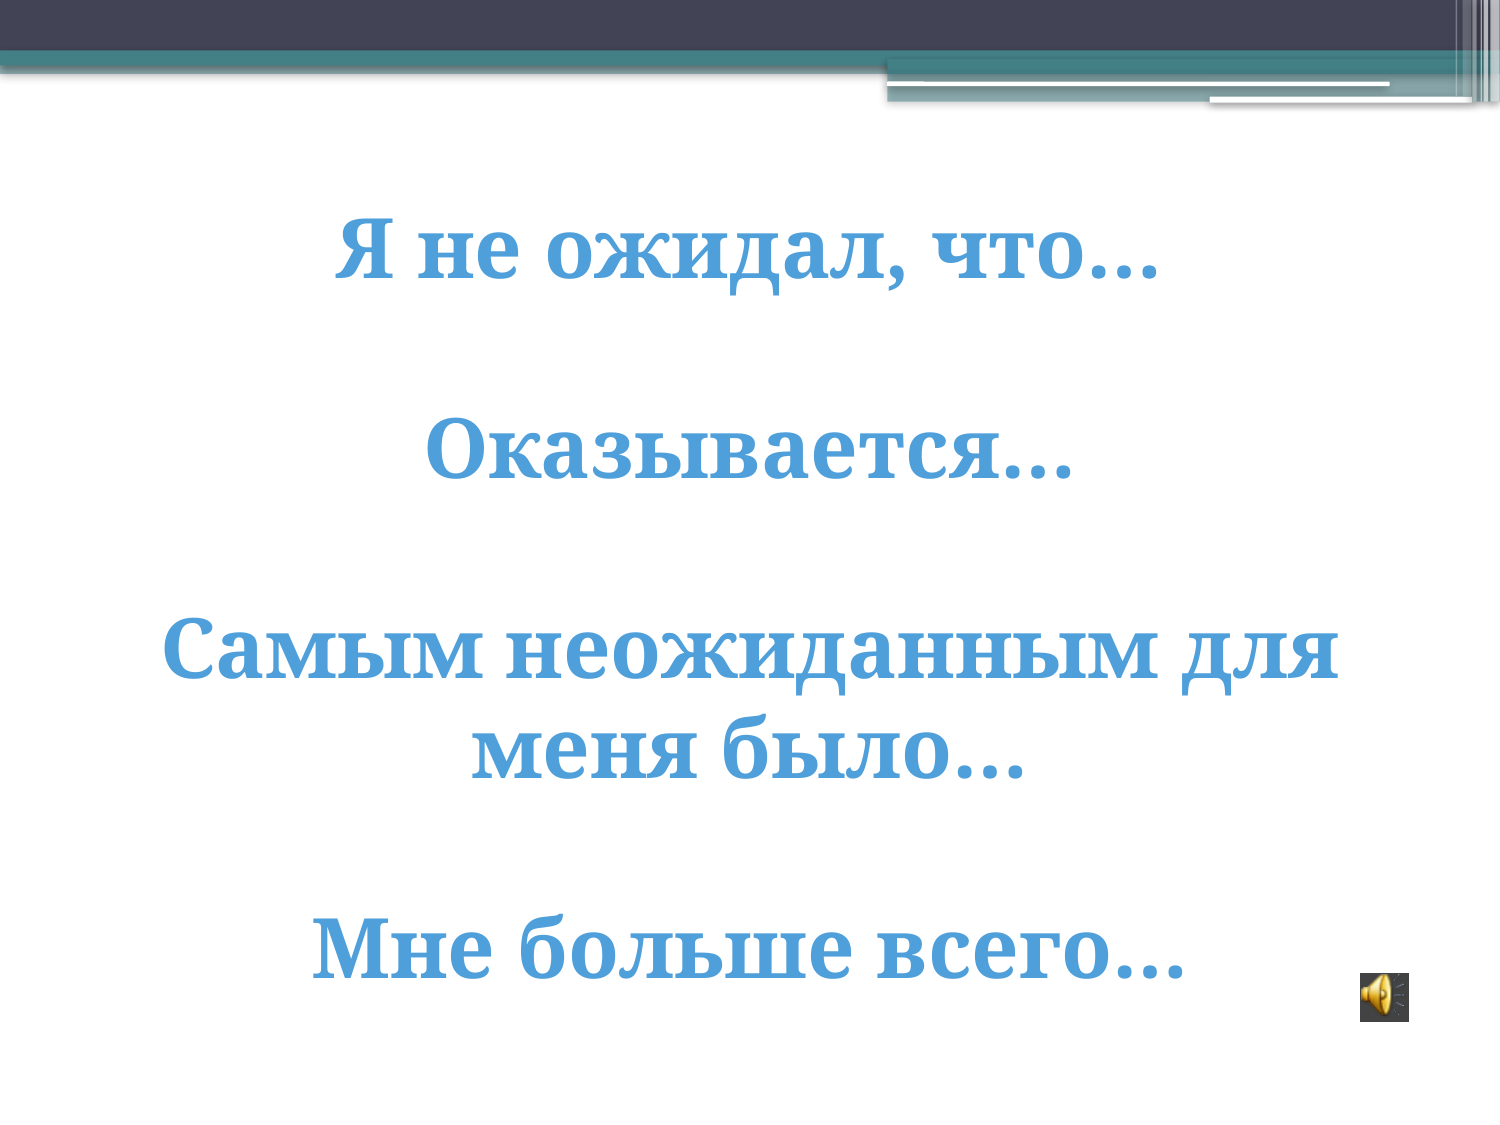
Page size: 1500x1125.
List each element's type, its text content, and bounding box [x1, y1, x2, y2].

picture [1359, 972, 1410, 1023]
text_box Я не ожидал, что… Оказывается… Самым неожиданным для меня было… Мне больше всего… [70, 187, 1430, 1003]
